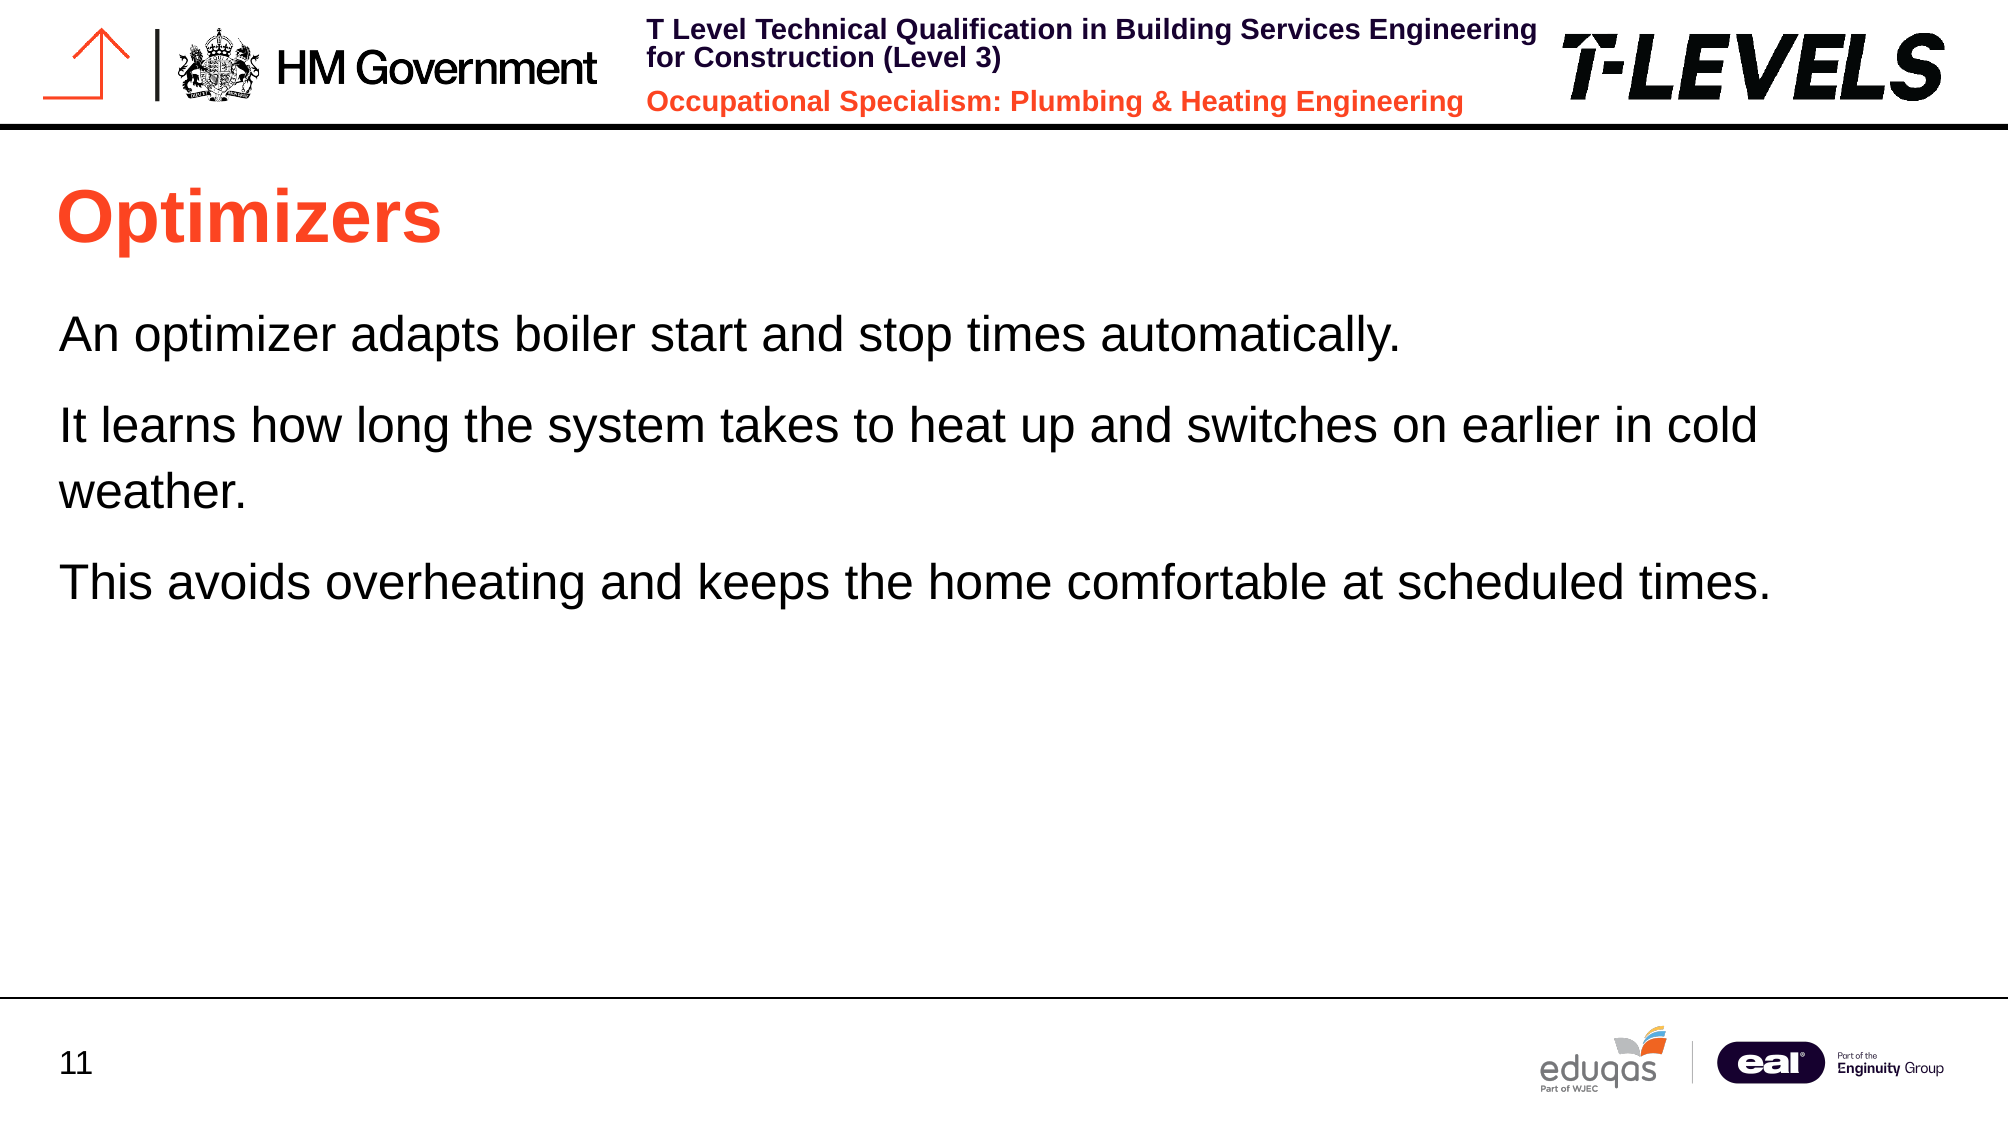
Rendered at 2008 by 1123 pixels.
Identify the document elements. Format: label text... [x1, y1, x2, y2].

list An optimizer adapts boiler start and stop times automatically. It learns how long the system takes to heat up and switches on earlier in cold weather. This avoids overheating and keeps the home comfortable at scheduled times. [59, 295, 1948, 975]
title Optimizers [41, 111, 1949, 314]
picture [1543, 25, 1964, 108]
picture [155, 28, 597, 102]
picture [38, 27, 136, 100]
picture [1535, 1021, 1949, 1097]
